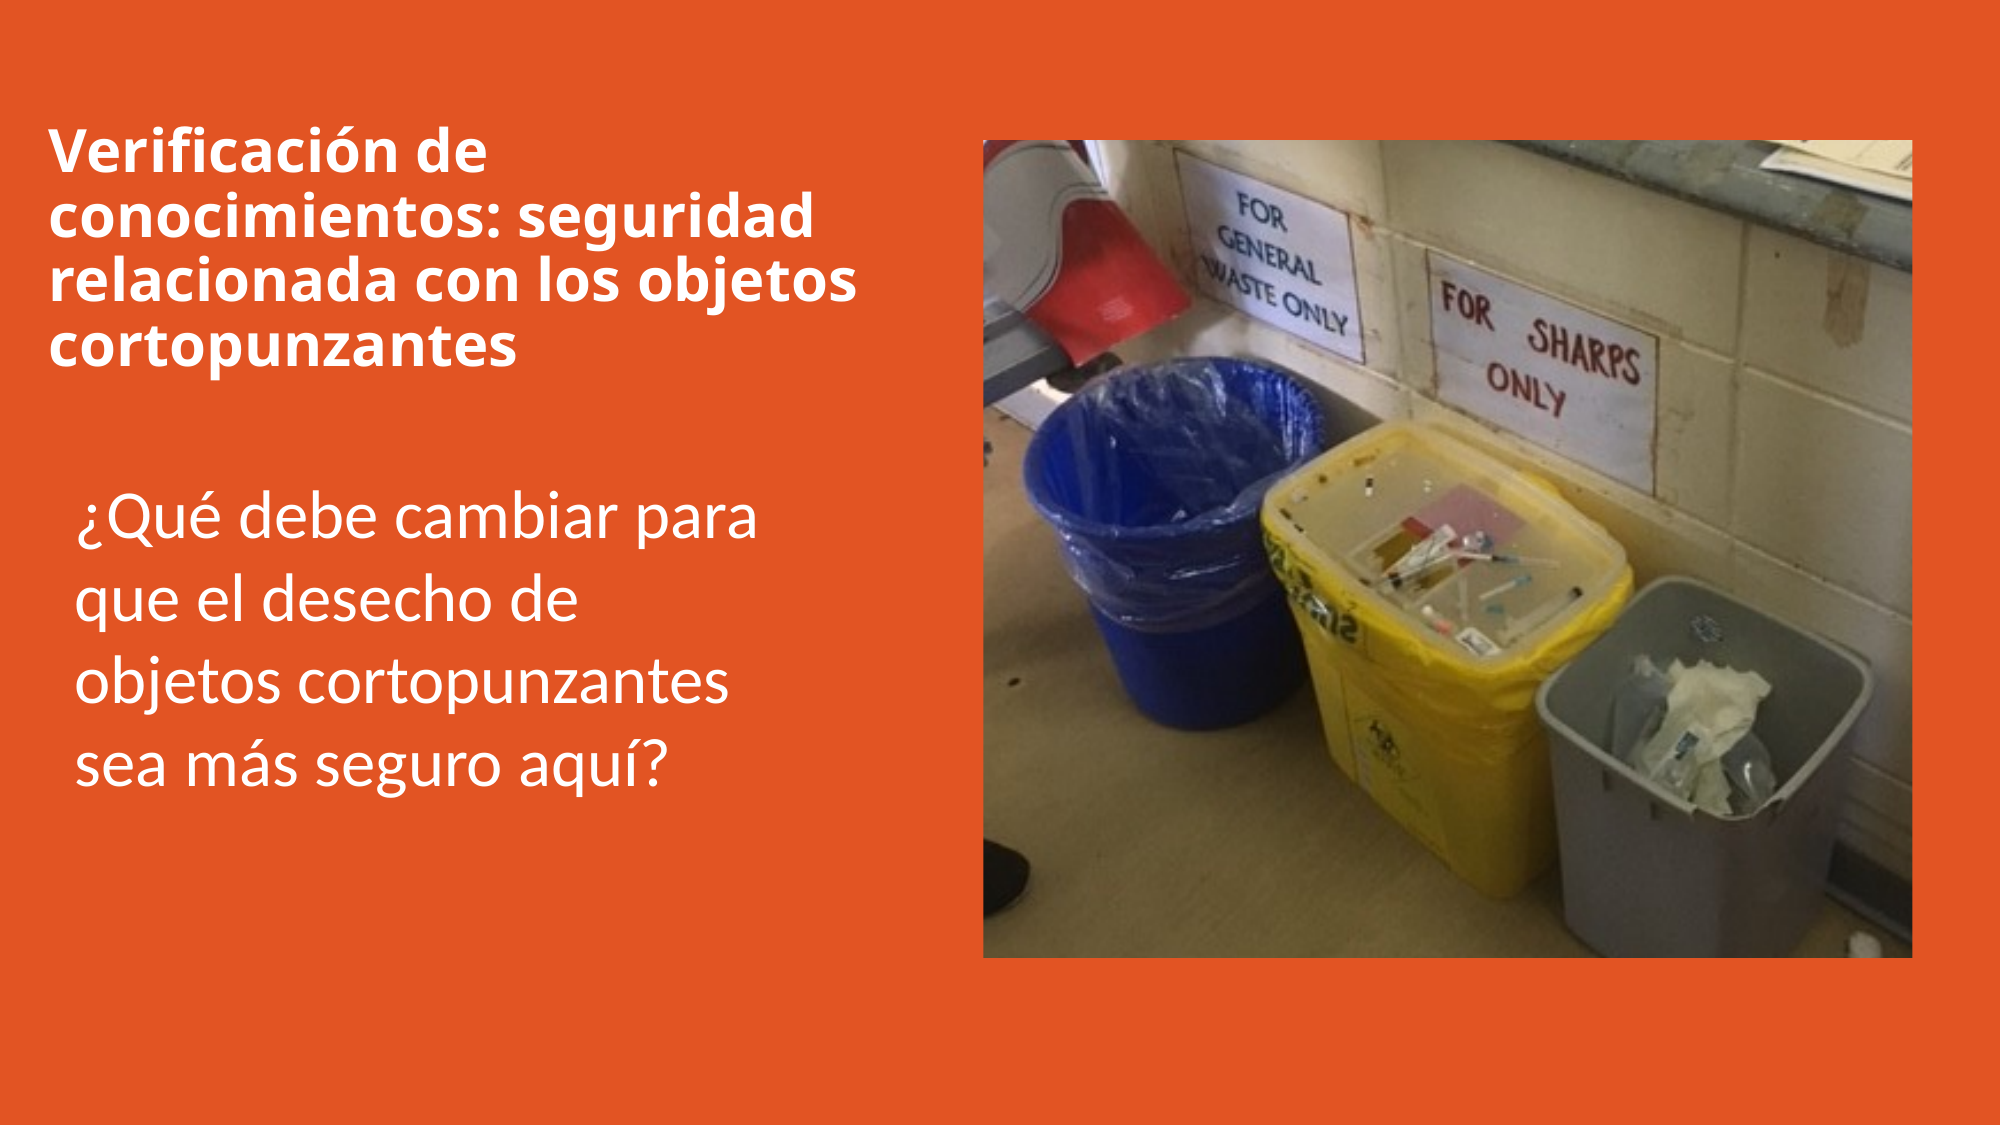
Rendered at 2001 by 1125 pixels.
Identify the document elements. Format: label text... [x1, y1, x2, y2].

list ¿Qué debe cambiar para que el desecho de objetos cortopunzantes sea más seguro aquí? [59, 737, 817, 808]
title Verificación de conocimientos: seguridad relacionada con los objetos cortopunzantes [33, 113, 964, 388]
picture [983, 140, 1913, 959]
